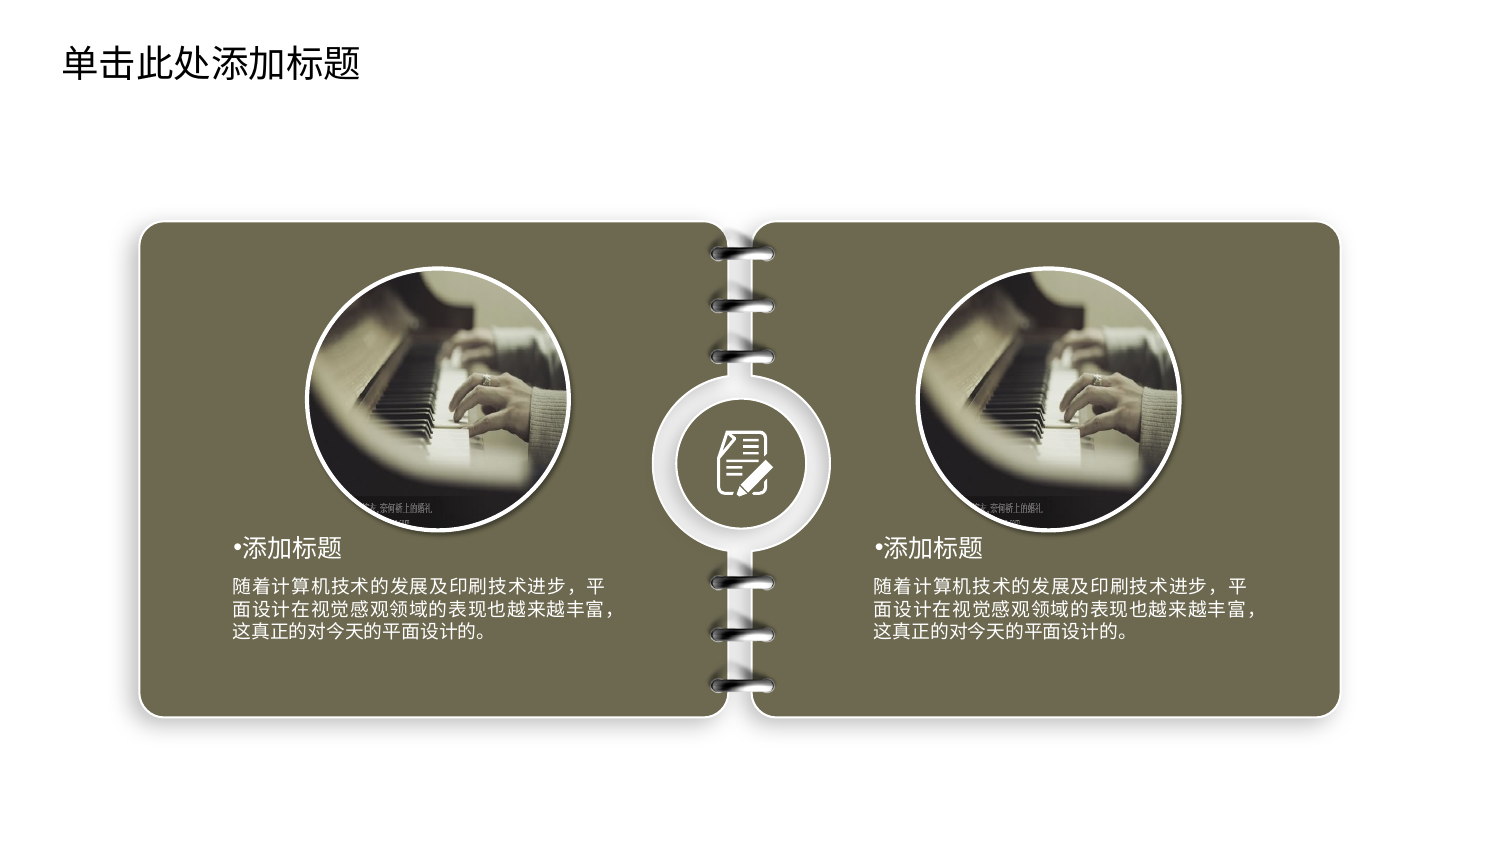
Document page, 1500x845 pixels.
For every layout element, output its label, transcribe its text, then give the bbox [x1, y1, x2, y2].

text_box [137, 219, 730, 720]
text_box [749, 219, 1343, 720]
text_box 添加标题 [218, 524, 357, 567]
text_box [675, 398, 807, 529]
picture [704, 554, 778, 695]
text_box 随着计算机技术的发展及印刷技术进步，平面设计在视觉感观领域的表现也越来越丰富，这真正的对今天的平面设计的。 [217, 567, 621, 650]
text_box 随着计算机技术的发展及印刷技术进步，平面设计在视觉感观领域的表现也越来越丰富，这真正的对今天的平面设计的。 [859, 567, 1262, 650]
text_box [304, 266, 571, 533]
text_box 添加标题 [859, 524, 999, 567]
text_box [915, 266, 1182, 533]
picture [704, 225, 778, 366]
